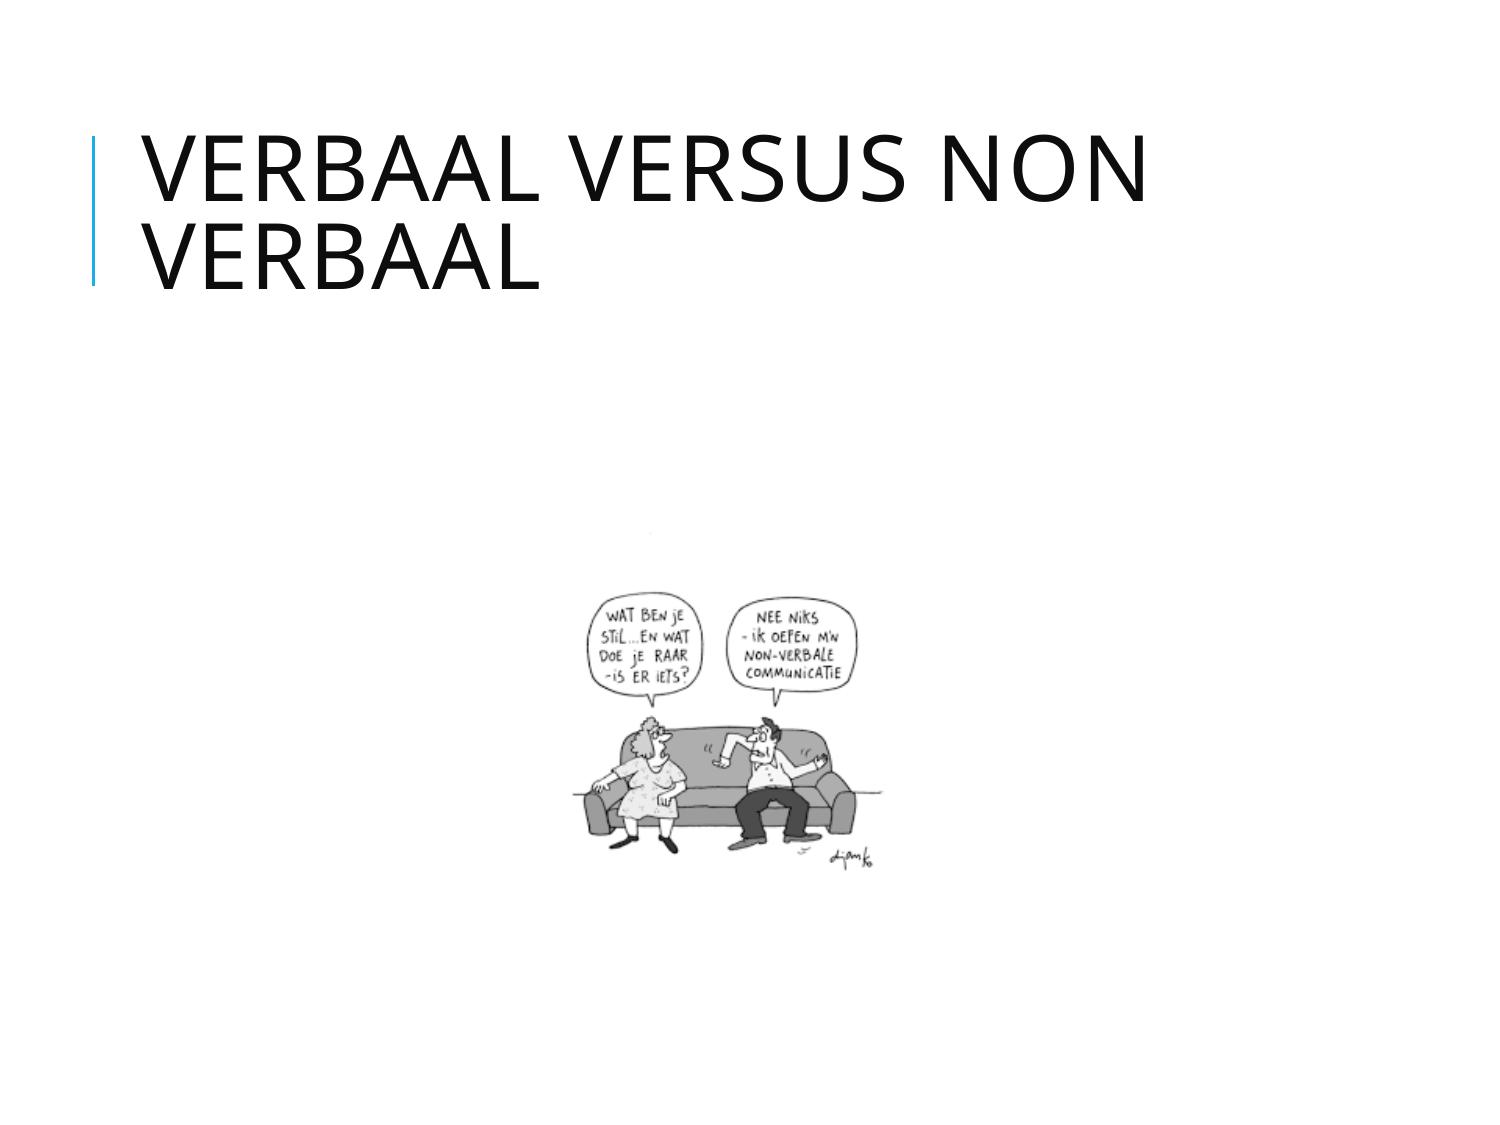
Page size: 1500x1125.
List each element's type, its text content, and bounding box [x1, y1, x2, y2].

title Verbaal versus non verbaal [126, 96, 1322, 342]
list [555, 521, 893, 888]
